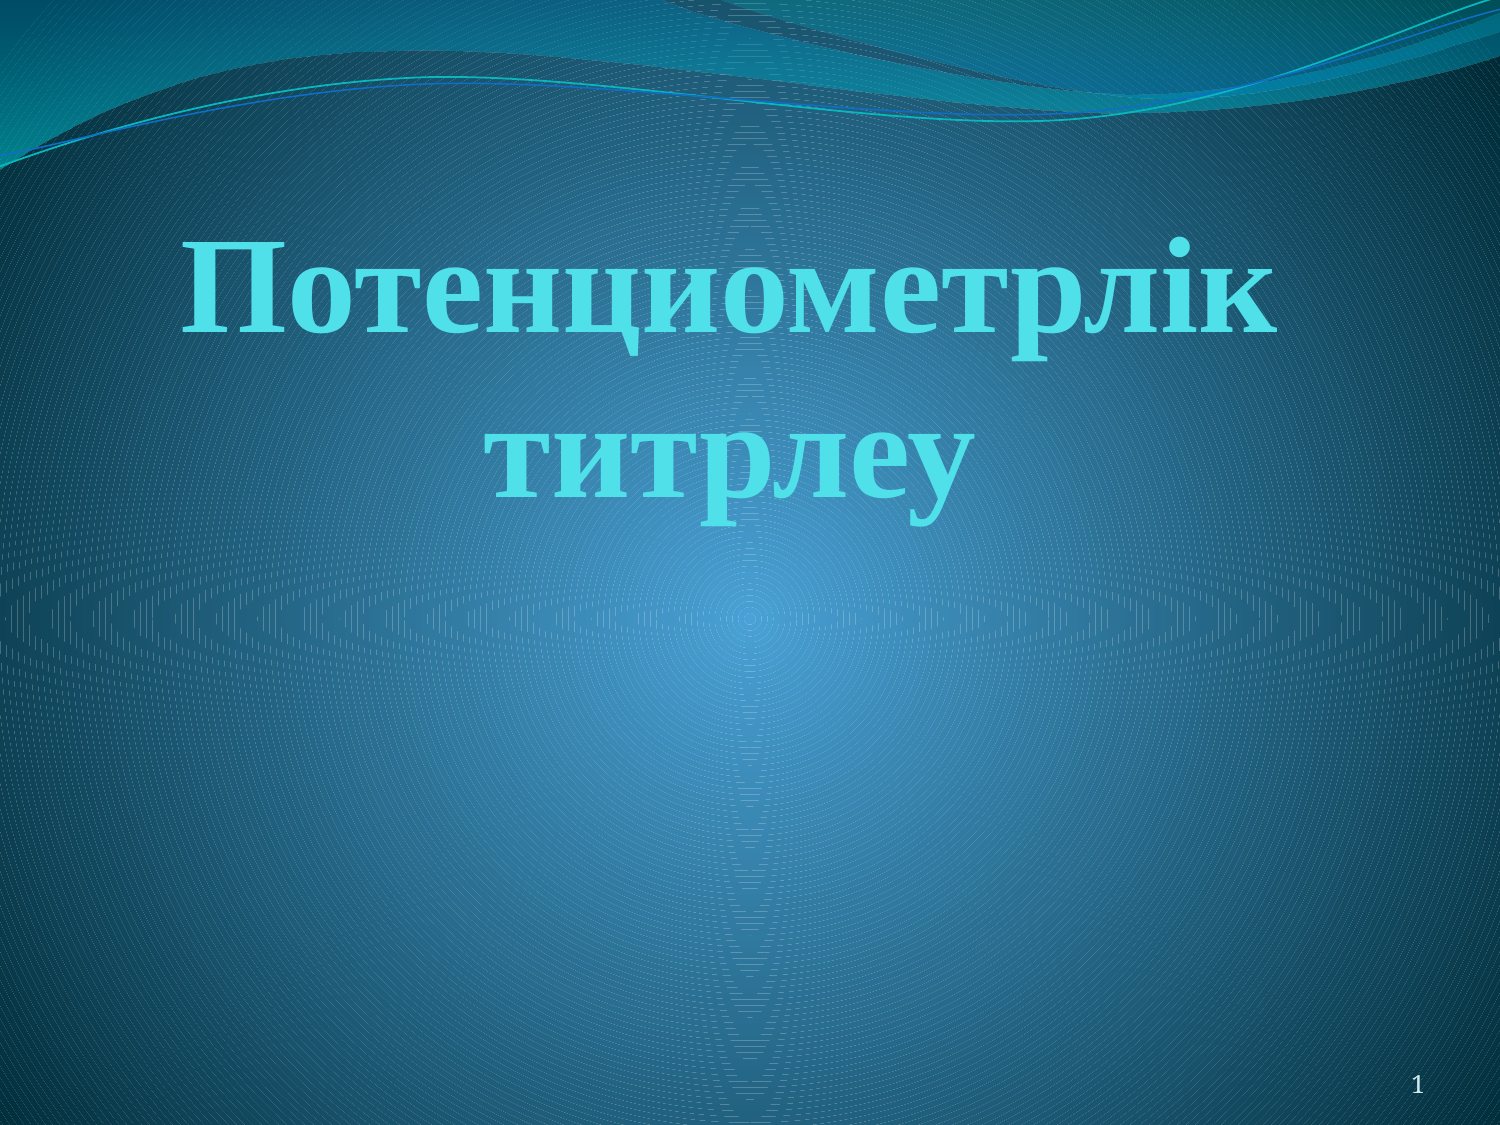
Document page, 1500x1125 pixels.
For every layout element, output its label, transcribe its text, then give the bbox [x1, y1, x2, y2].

slide_number 1 [1299, 1042, 1425, 1103]
title Потенциометрлік титрлеу [87, 224, 1376, 526]
